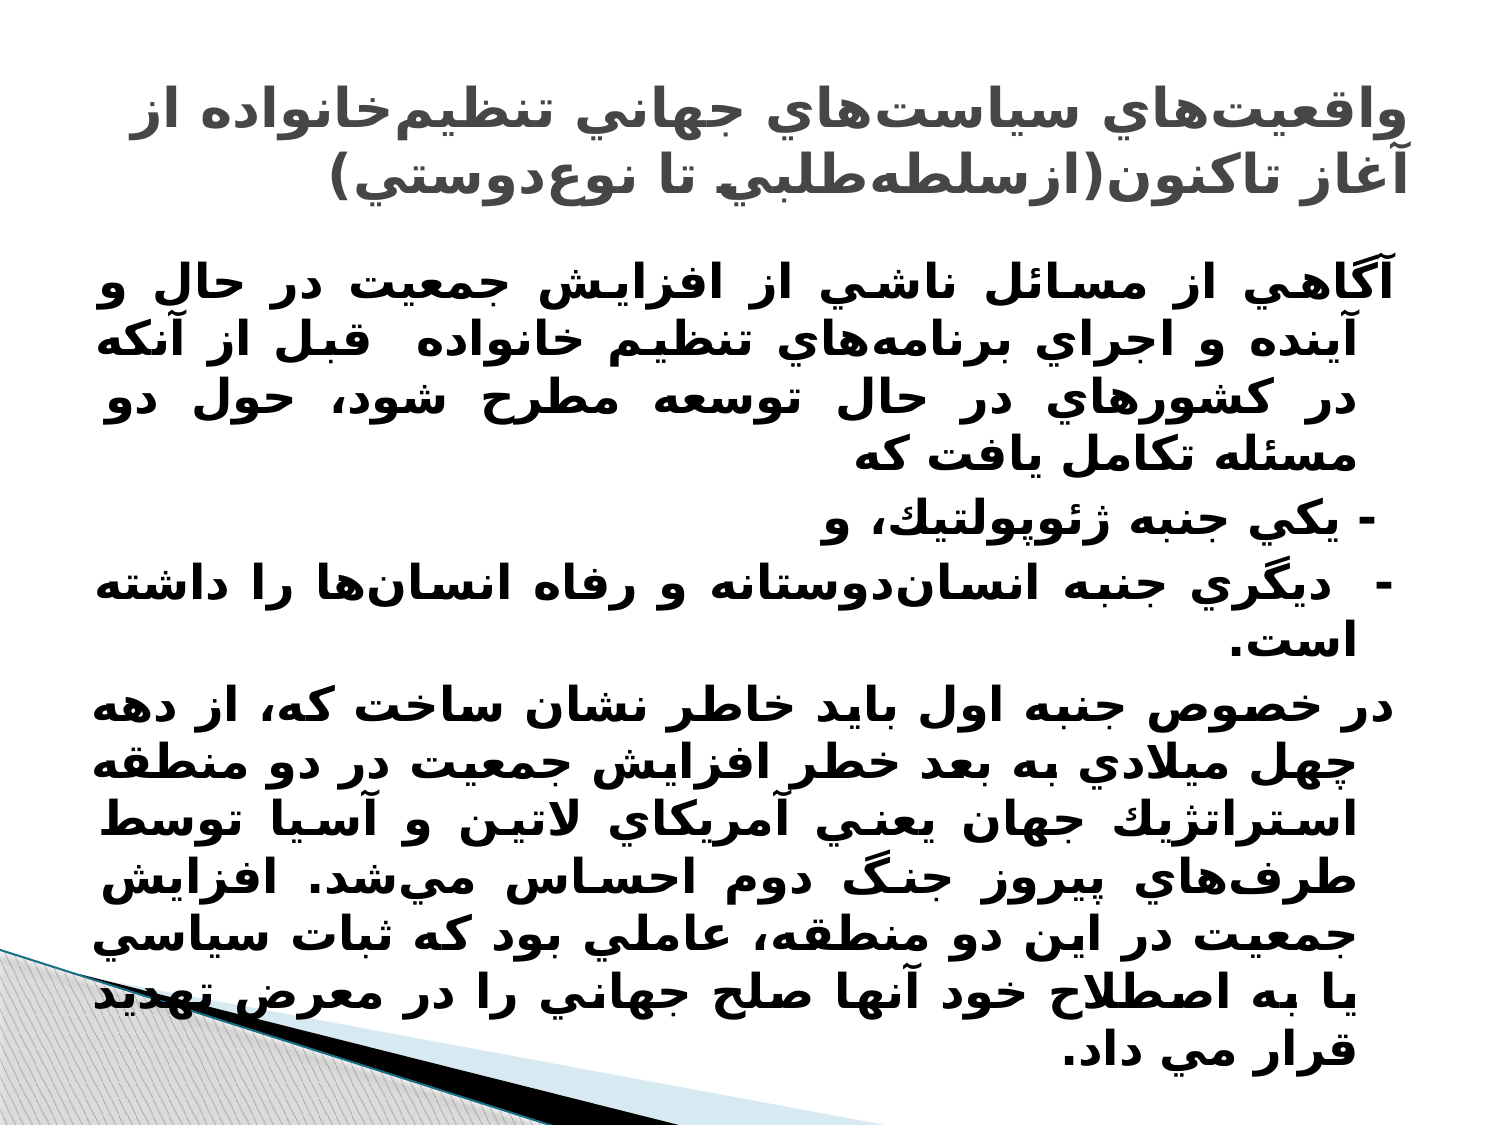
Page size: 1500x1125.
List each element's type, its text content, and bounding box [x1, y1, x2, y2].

title واقعيت‌هاي سياست‌هاي جهاني تنظيم‌خانواده از آغاز تا‌كنون(ازسلطه‌طلبي تا نوع‌دوستي) [75, 45, 1425, 233]
list آگاهي از مسائل ناشي از افزايش جمعيت در حال و آينده و اجراي برنامه‌هاي تنظيم خانواده قبل از آنكه در كشورهاي در حال توسعه مطرح شود، حول دو مسئله تكامل يافت كه - يكي جنبه ژئوپولتيك، و - ديگري جنبه انسان‌دوستانه و رفاه انسان‌ها را داشته است. در خصوص جنبه اول بايد خاطر نشان ساخت كه، از دهه چهل ميلادي به بعد خطر افزايش جمعيت در دو منطقه استراتژيك جهان يعني آمريكاي لاتين و آسيا توسط طرف‌هاي پيروز جنگ دوم احساس مي‌شد. افزايش جمعيت در اين دو منطقه، عاملي بود كه ثبات سياسي يا به اصطلاح خود آنها صلح جهاني را در معرض تهديد قرار‌ مي داد. [75, 243, 1425, 1090]
